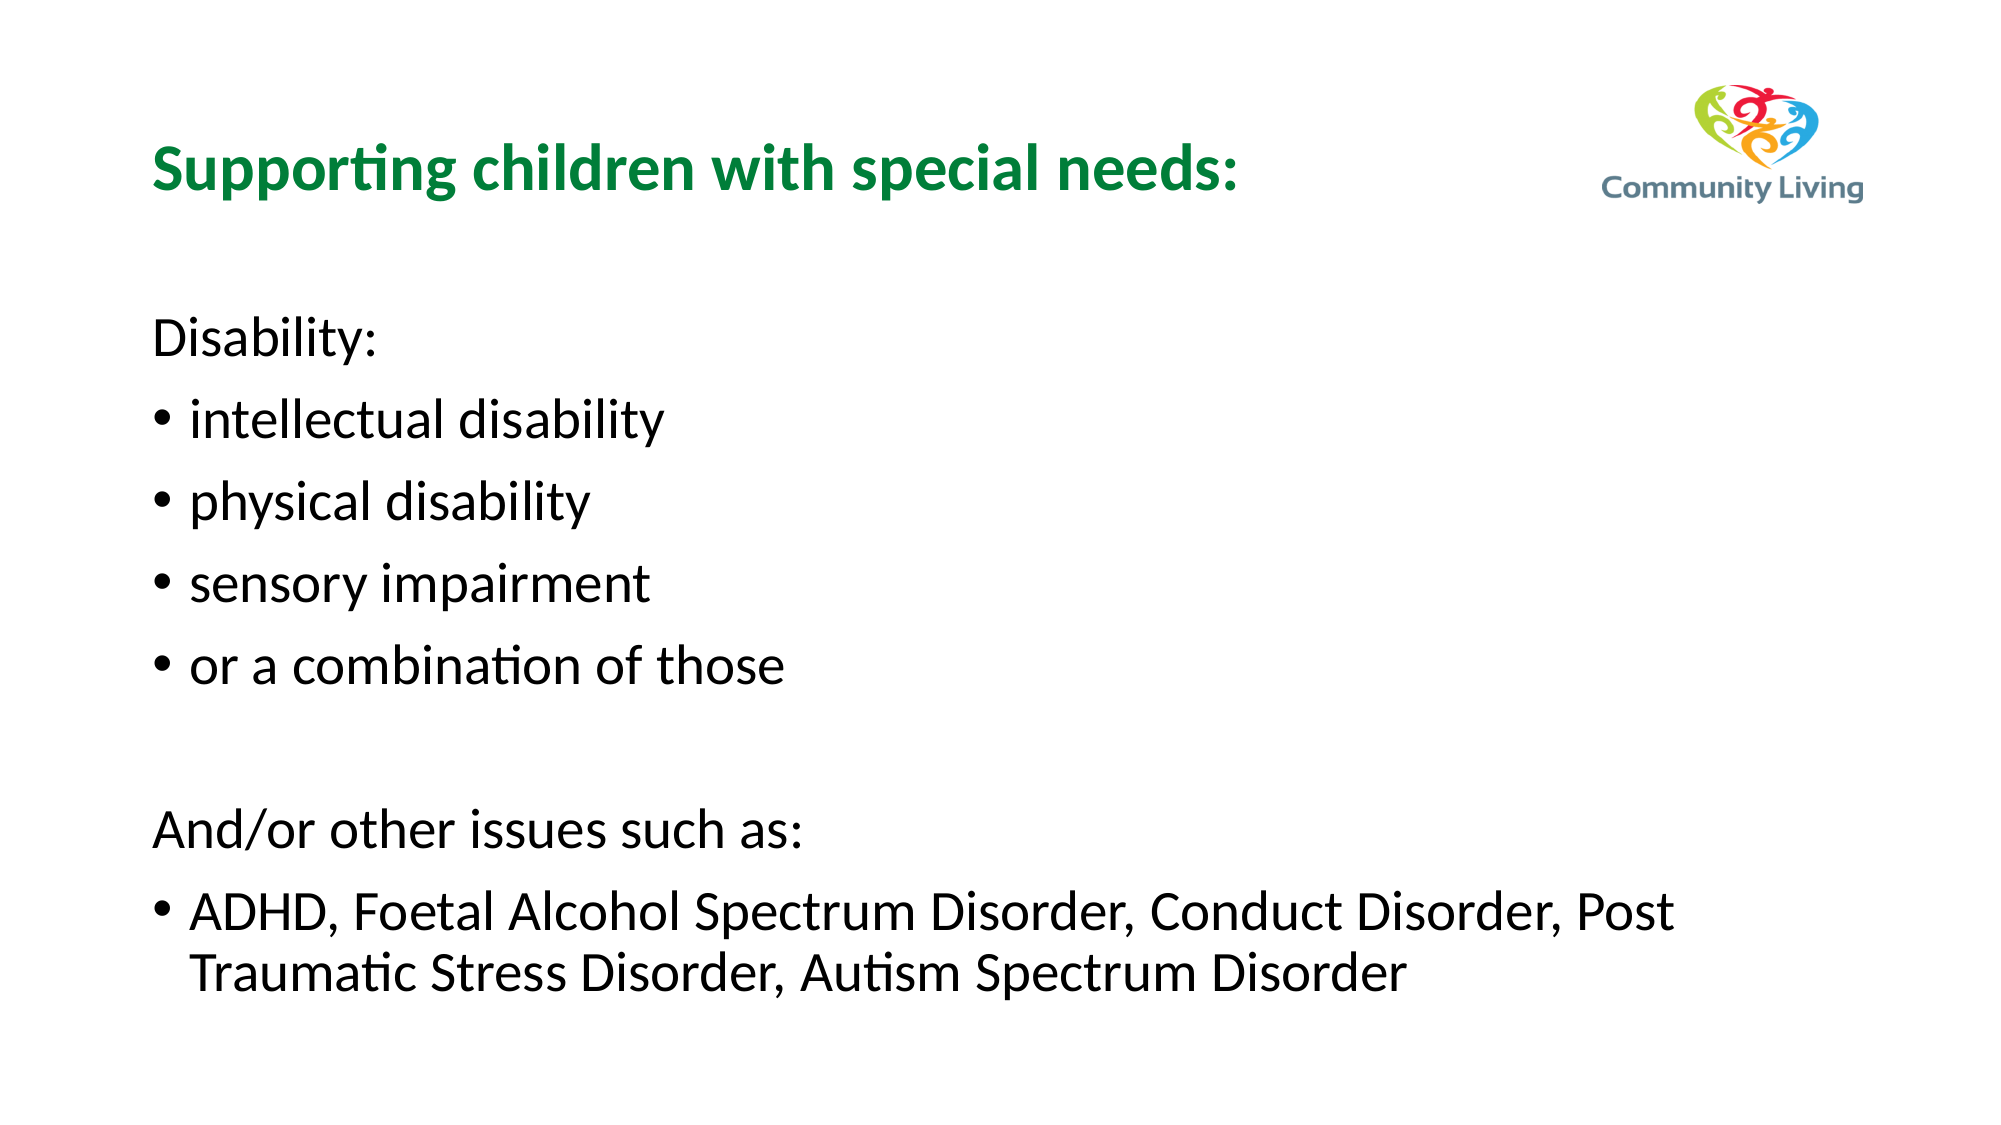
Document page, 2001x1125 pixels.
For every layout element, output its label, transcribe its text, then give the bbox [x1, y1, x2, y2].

title Supporting children with special needs: [137, 59, 1863, 278]
list Disability: intellectual disability physical disability sensory impairment or a combination of those And/or other issues such as: ADHD, Foetal Alcohol Spectrum Disorder, Conduct Disorder, Post Traumatic Stress Disorder, Autism Spectrum Disorder [137, 299, 1863, 1014]
picture [1602, 85, 1863, 204]
